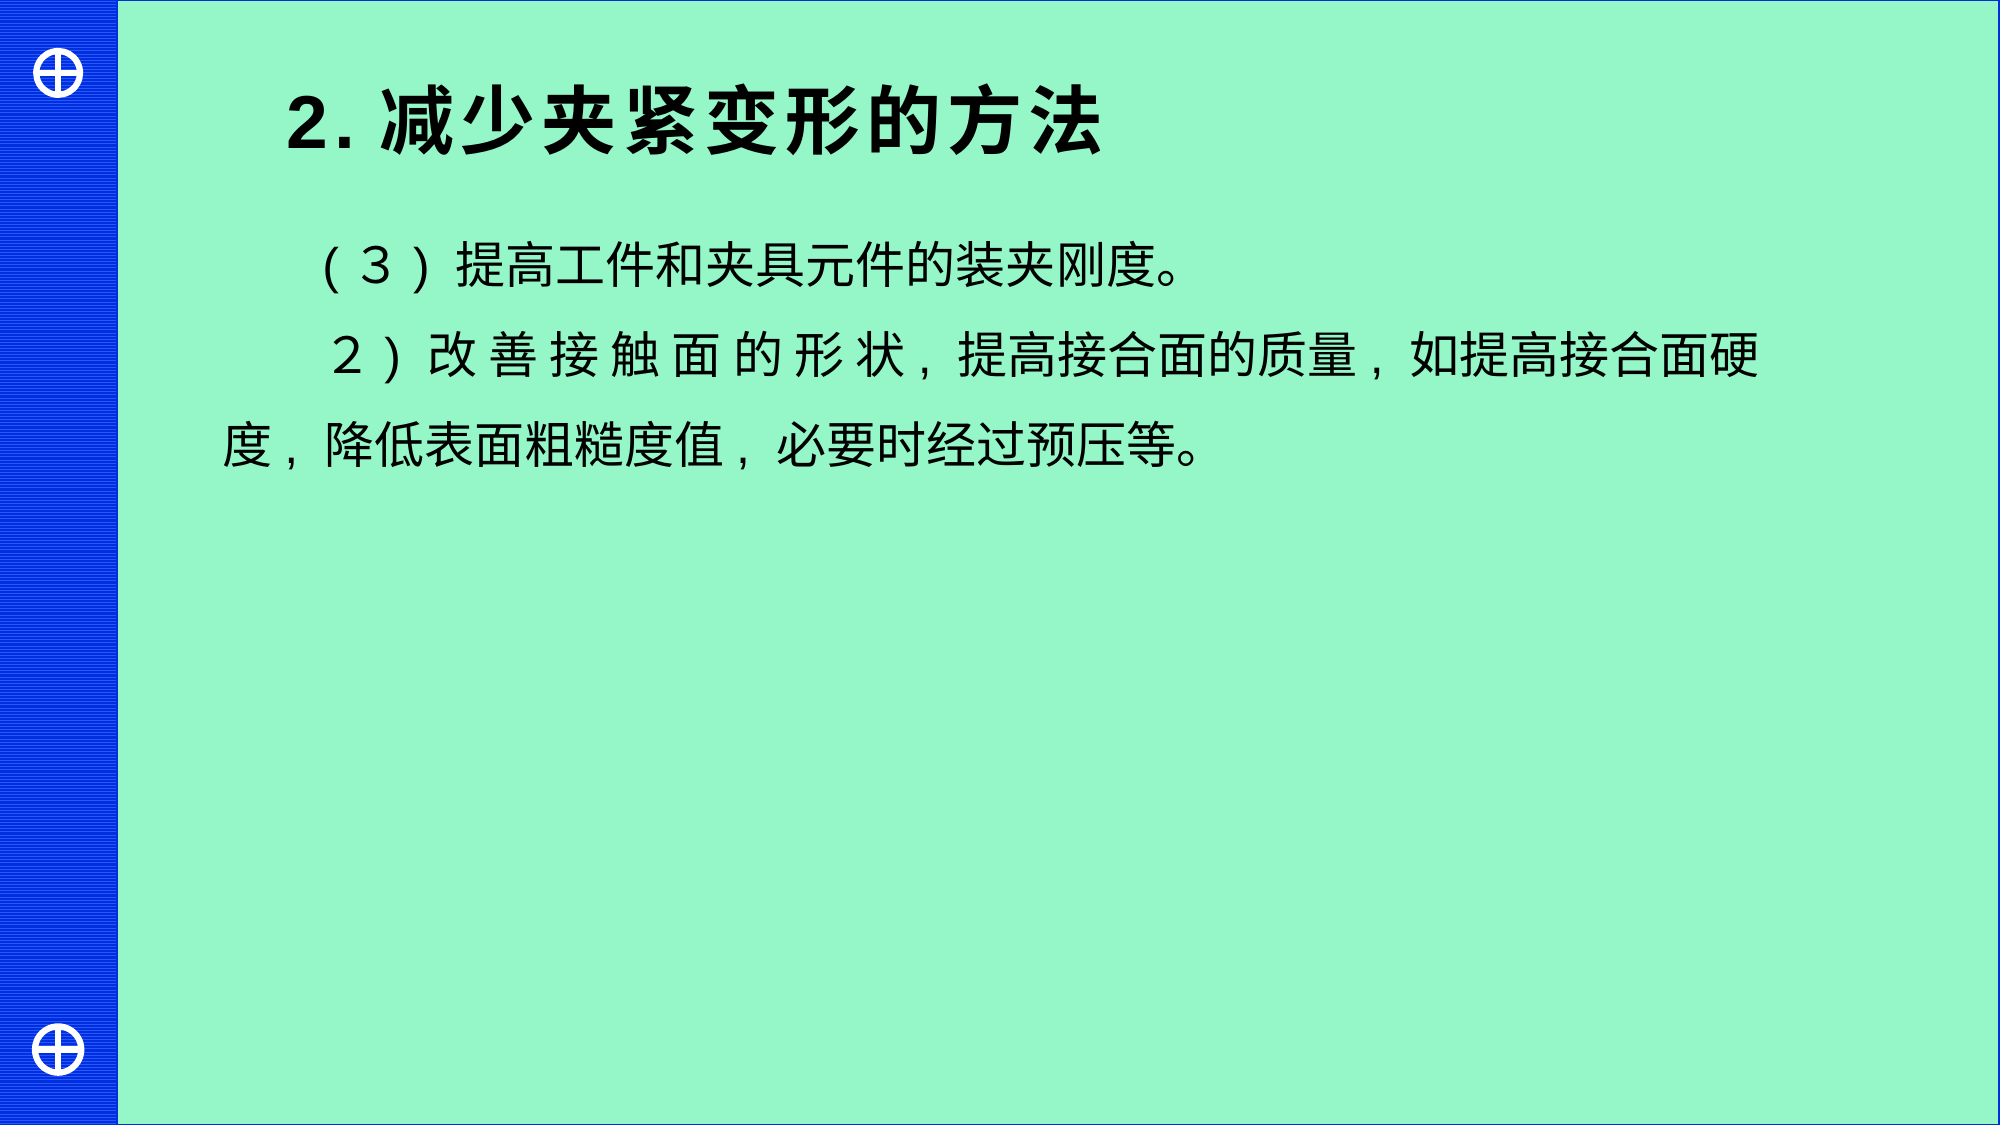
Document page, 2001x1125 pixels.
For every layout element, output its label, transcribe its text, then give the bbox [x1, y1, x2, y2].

text_box (３) 提高工件和夹具元件的装夹刚度。 ２) 改 善 接 触 面 的 形 状, 提高接合面的质量, 如提高接合面硬度, 降低表面粗糙度值, 必要时经过预压等。 [207, 195, 1819, 481]
text_box 2.减少夹紧变形的方法 [163, 50, 1451, 172]
